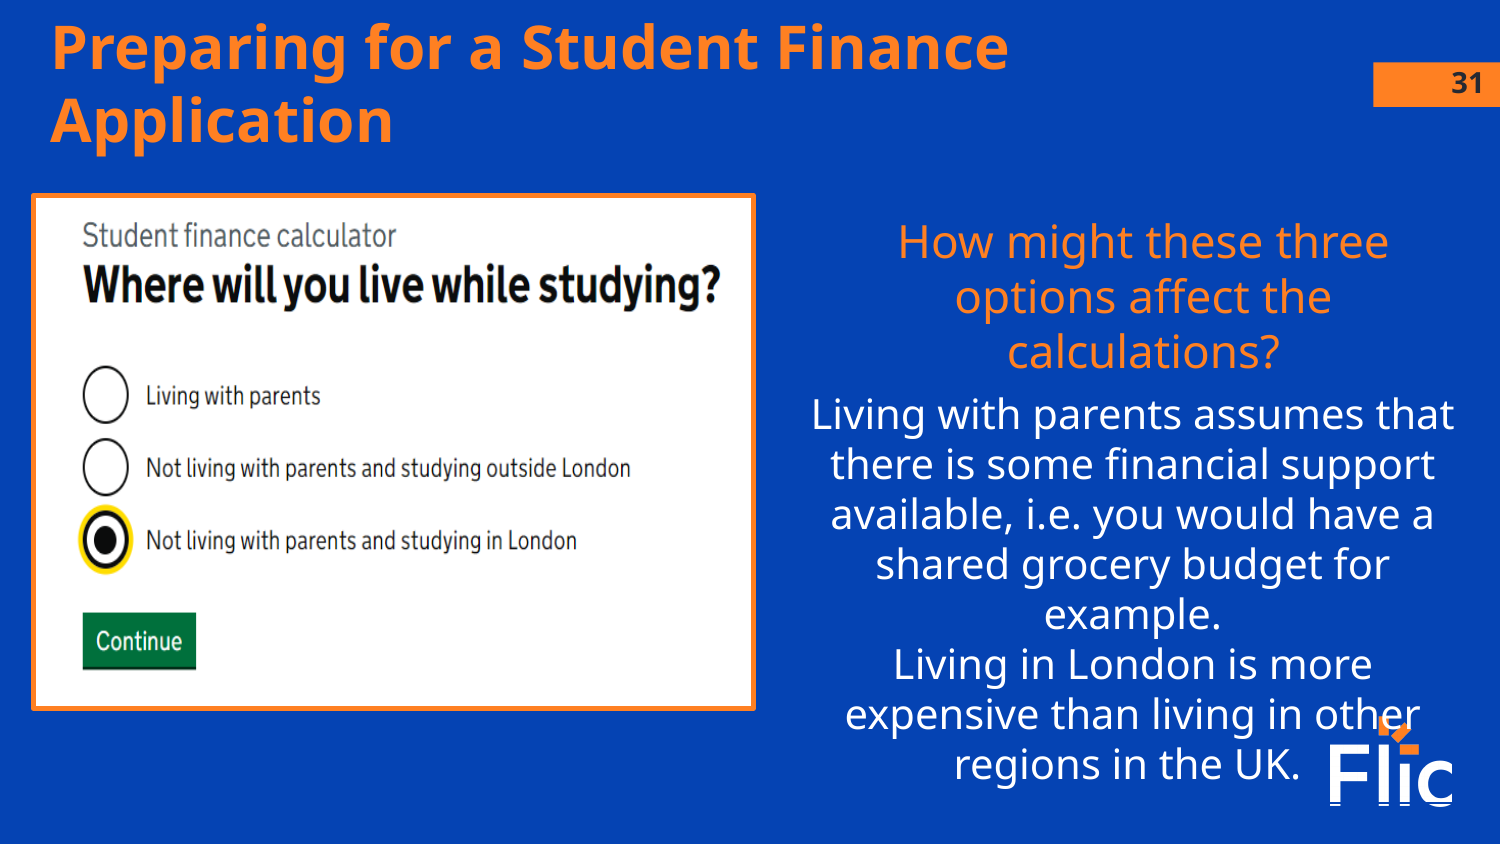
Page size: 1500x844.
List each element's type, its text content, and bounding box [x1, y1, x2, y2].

picture [1330, 803, 1452, 807]
picture [35, 197, 752, 707]
slide_number 31 [1410, 49, 1500, 115]
title Preparing for a Student Finance Application [35, 39, 1325, 125]
text_box Living with parents assumes that there is some financial support available, i.e. you would have a shared grocery budget for example. Living in London is more expensive than living in other regions in the UK. [780, 372, 1486, 803]
text_box How might these three options affect the calculations? [801, 197, 1486, 372]
